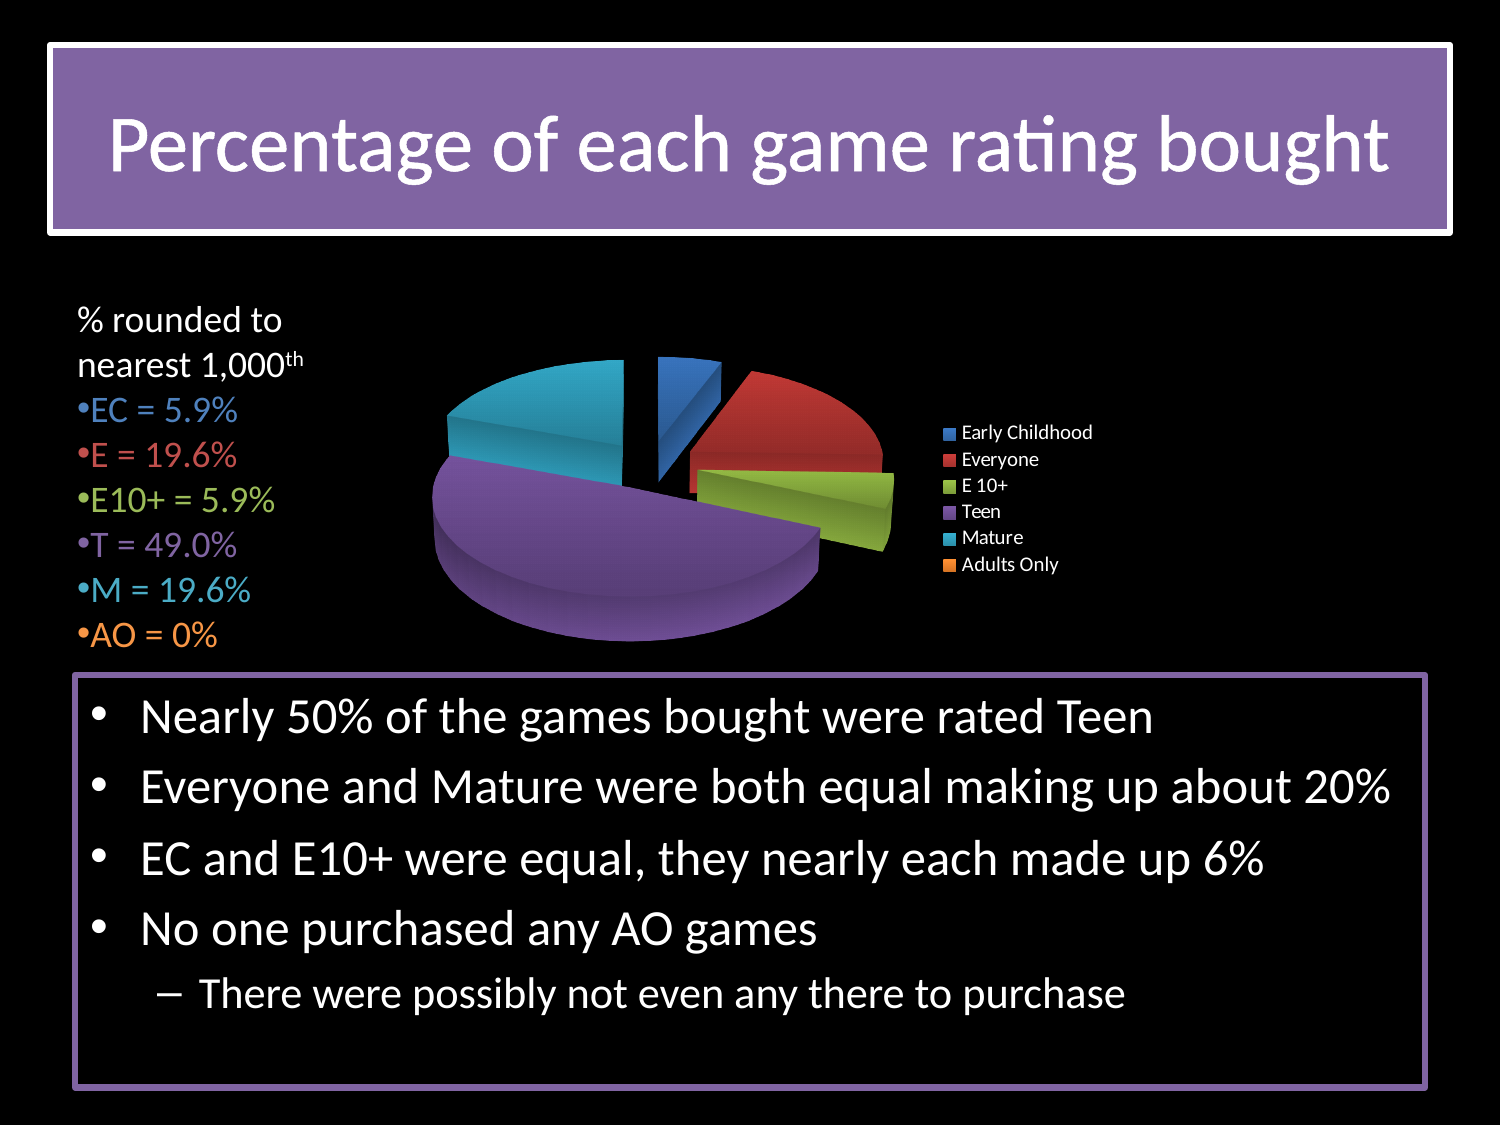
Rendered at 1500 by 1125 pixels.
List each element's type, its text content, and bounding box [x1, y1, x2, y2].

text_box % rounded to nearest 1,000th EC = 5.9% E = 19.6% E10+ = 5.9% T = 49.0% M = 19.6% AO = 0% [62, 287, 357, 663]
list Nearly 50% of the games bought were rated Teen Everyone and Mature were both equal making up about 20% EC and E10+ were equal, they nearly each made up 6% No one purchased any AO games There were possibly not even any there to purchase [75, 675, 1425, 1088]
chart [362, 274, 1113, 726]
title Percentage of each game rating bought [50, 45, 1450, 233]
